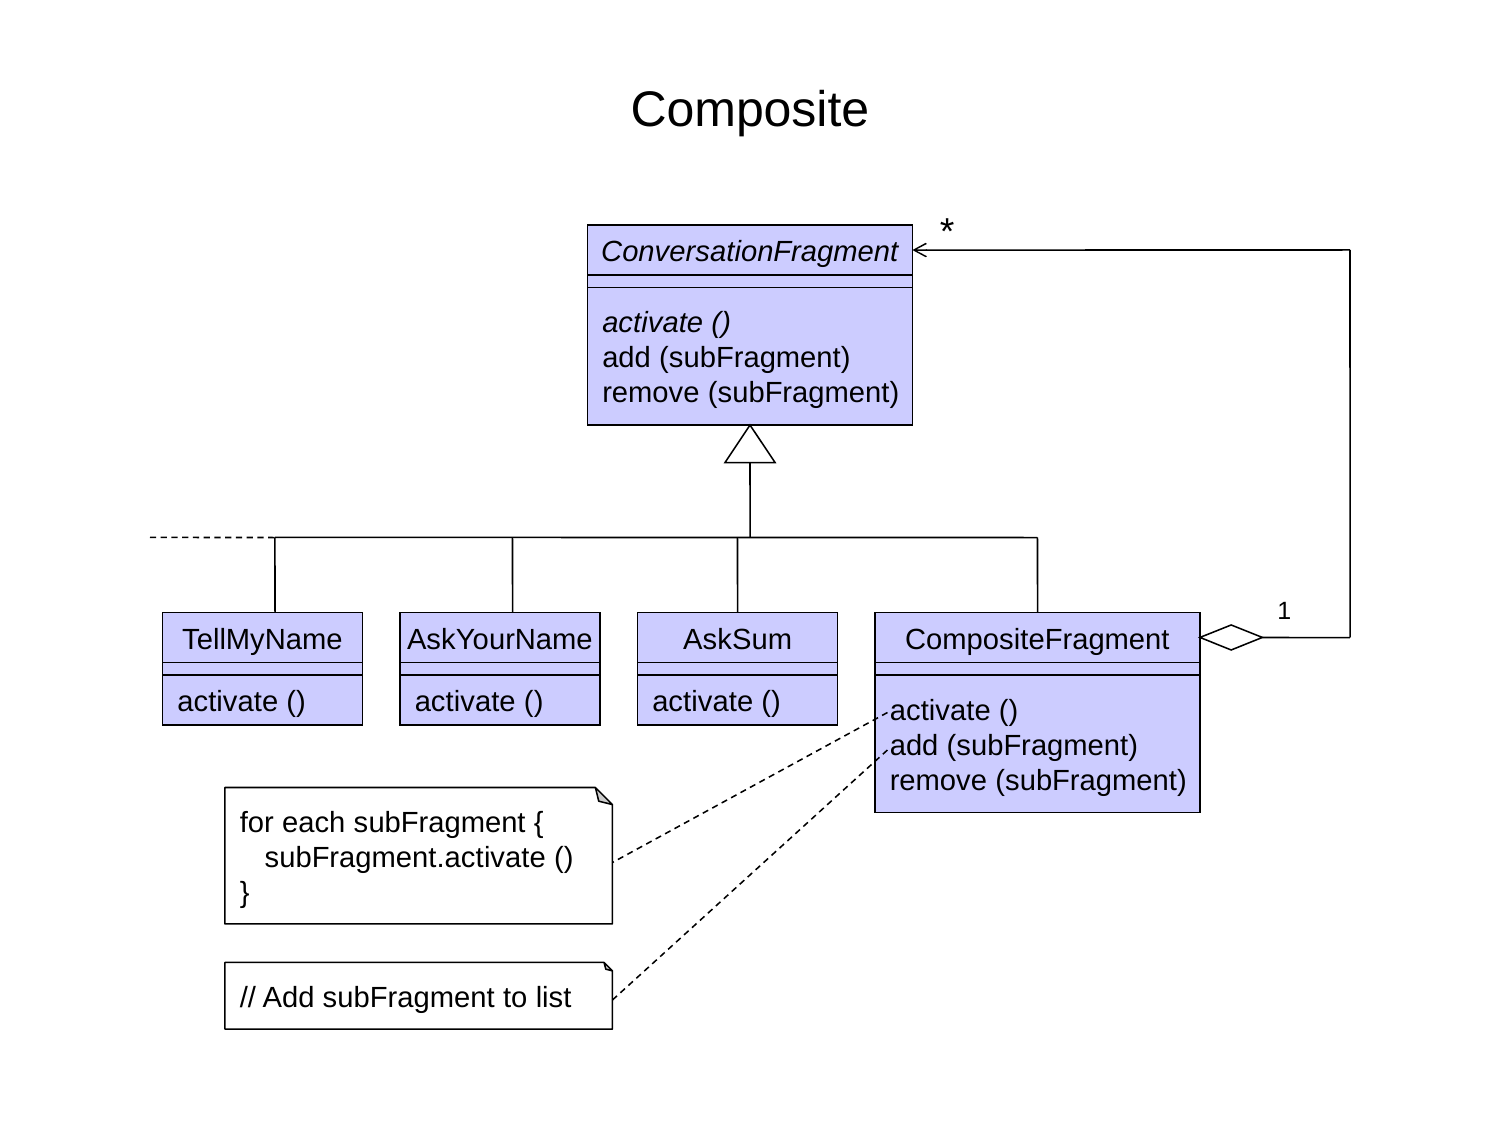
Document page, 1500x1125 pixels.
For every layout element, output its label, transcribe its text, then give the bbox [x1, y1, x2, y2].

text_box activate () [399, 675, 600, 725]
text_box [162, 662, 363, 675]
text_box ConversationFragment [587, 224, 913, 274]
text_box [912, 242, 1350, 258]
text_box [637, 662, 838, 675]
text_box AskSum [637, 612, 838, 662]
text_box for each subFragment { subFragment.activate () } [224, 787, 613, 924]
title Composite [112, 37, 1388, 176]
text_box * [925, 199, 970, 249]
text_box TellMyName [162, 612, 363, 662]
text_box // Add subFragment to list [224, 962, 613, 1030]
text_box AskYourName [399, 612, 600, 662]
text_box [399, 662, 600, 675]
text_box activate () add (subFragment) remove (subFragment) [587, 287, 913, 425]
text_box activate () [637, 675, 838, 725]
text_box 1 [1262, 587, 1307, 633]
text_box activate () [162, 675, 363, 725]
text_box [725, 425, 776, 463]
text_box CompositeFragment [875, 612, 1200, 662]
text_box [1199, 624, 1262, 650]
text_box [587, 274, 913, 287]
text_box [875, 662, 1200, 674]
text_box * [925, 251, 970, 260]
text_box activate () add (subFragment) remove (subFragment) [875, 674, 1200, 813]
